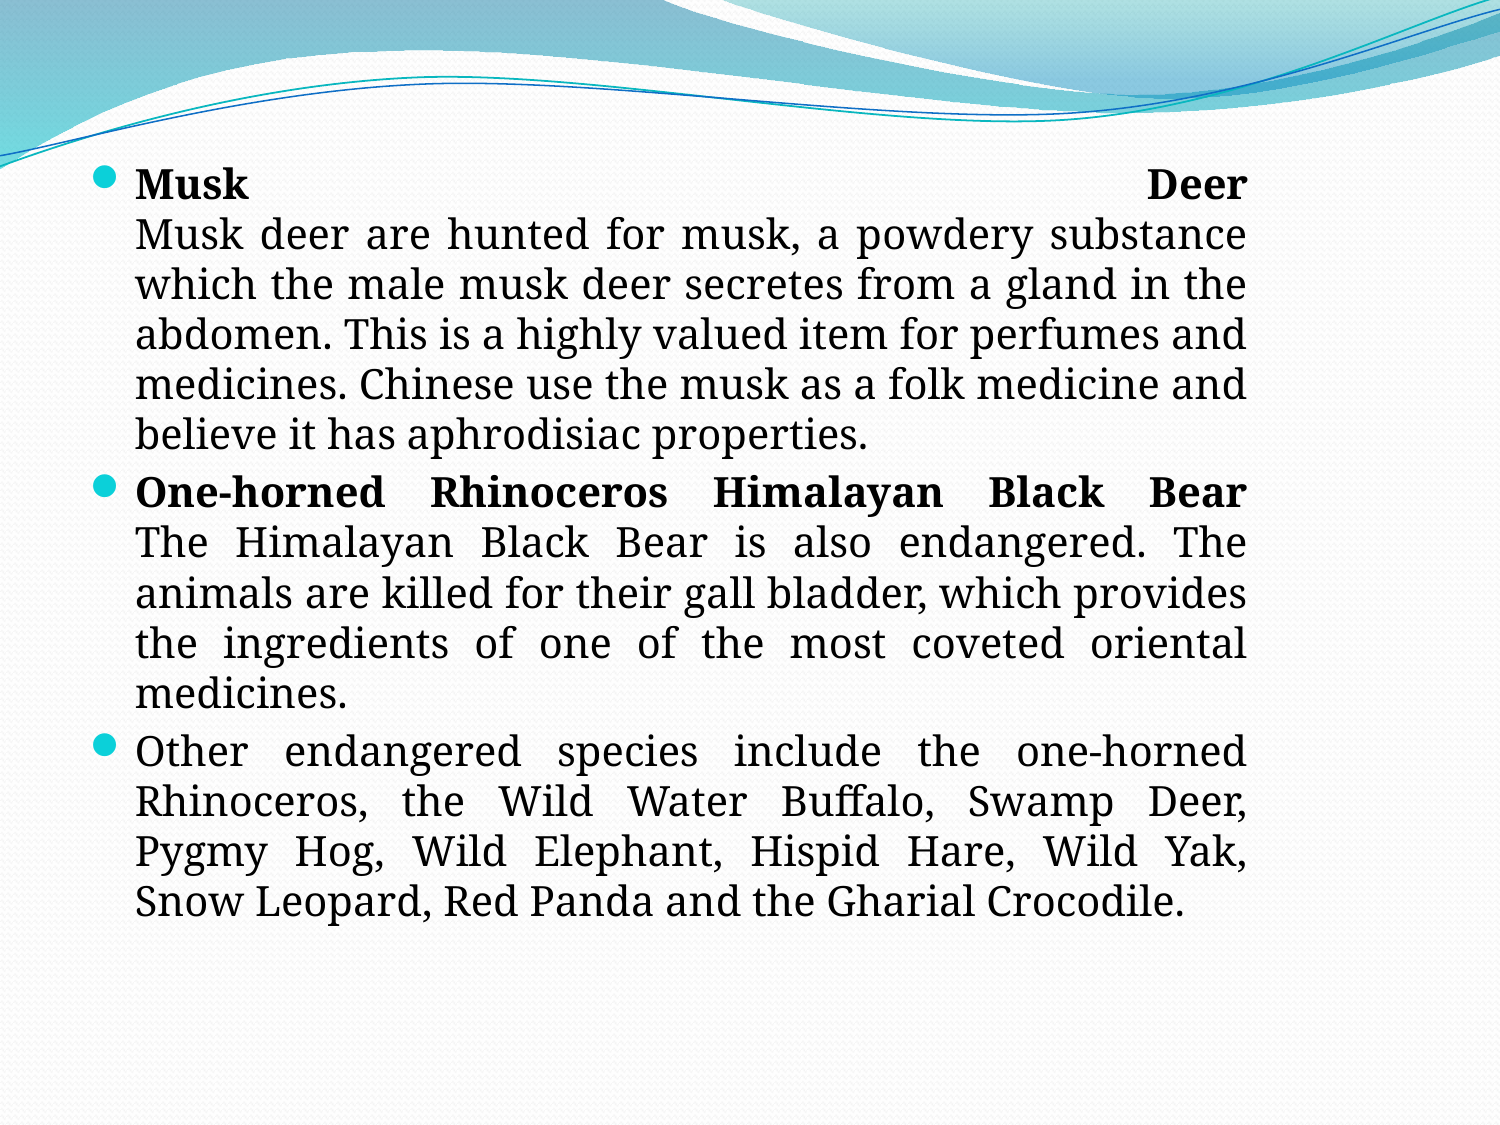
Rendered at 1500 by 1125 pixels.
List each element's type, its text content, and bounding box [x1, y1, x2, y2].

list Musk Deer Musk deer are hunted for musk, a powdery substance which the male musk deer secretes from a gland in the abdomen. This is a highly valued item for perfumes and medicines. Chinese use the musk as a folk medicine and believe it has aphrodisiac properties. One-horned Rhinoceros Himalayan Black Bear The Himalayan Black Bear is also endangered. The animals are killed for their gall bladder, which provides the ingredients of one of the most coveted oriental medicines. Other endangered species include the one-horned Rhinoceros, the Wild Water Buffalo, Swamp Deer, Pygmy Hog, Wild Elephant, Hispid Hare, Wild Yak, Snow Leopard, Red Panda and the Gharial Crocodile. [75, 149, 1263, 945]
